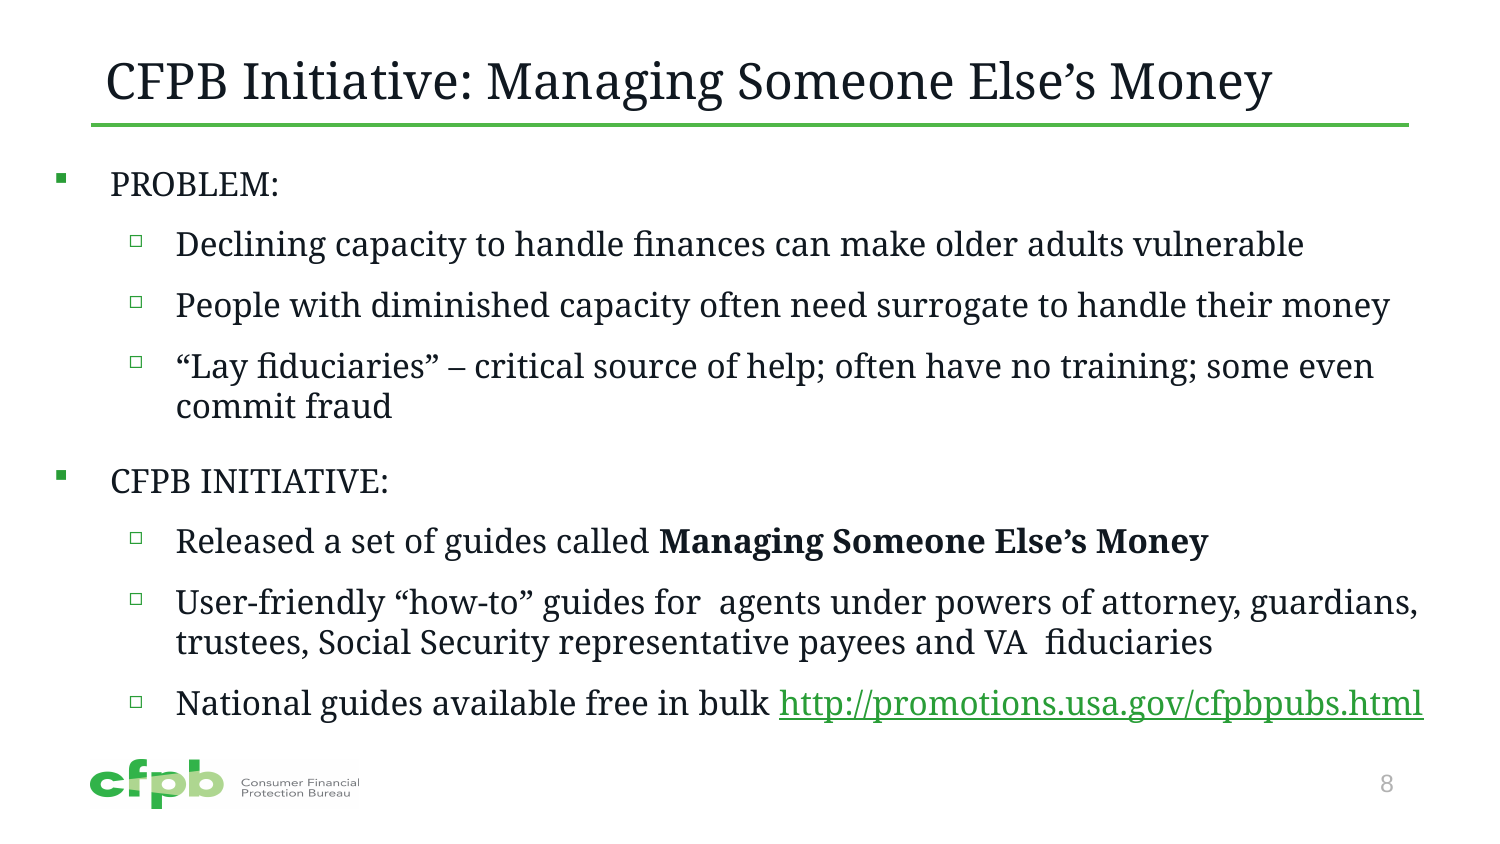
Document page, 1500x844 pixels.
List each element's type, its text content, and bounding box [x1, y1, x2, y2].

picture [90, 760, 359, 809]
footer 8 [934, 759, 1410, 805]
list PROBLEM: Declining capacity to handle finances can make older adults vulnerable People with diminished capacity often need surrogate to handle their money “Lay fiduciaries” – critical source of help; often have no training; some even commit fraud CFPB INITIATIVE: Released a set of guides called Managing Someone Else’s Money User-friendly “how-to” guides for agents under powers of attorney, guardians, trustees, Social Security representative payees and VA fiduciaries National guides available free in bulk http://promotions.usa.gov/cfpbpubs.html [38, 140, 1463, 760]
title CFPB Initiative: Managing Someone Else’s Money [90, 33, 1410, 126]
